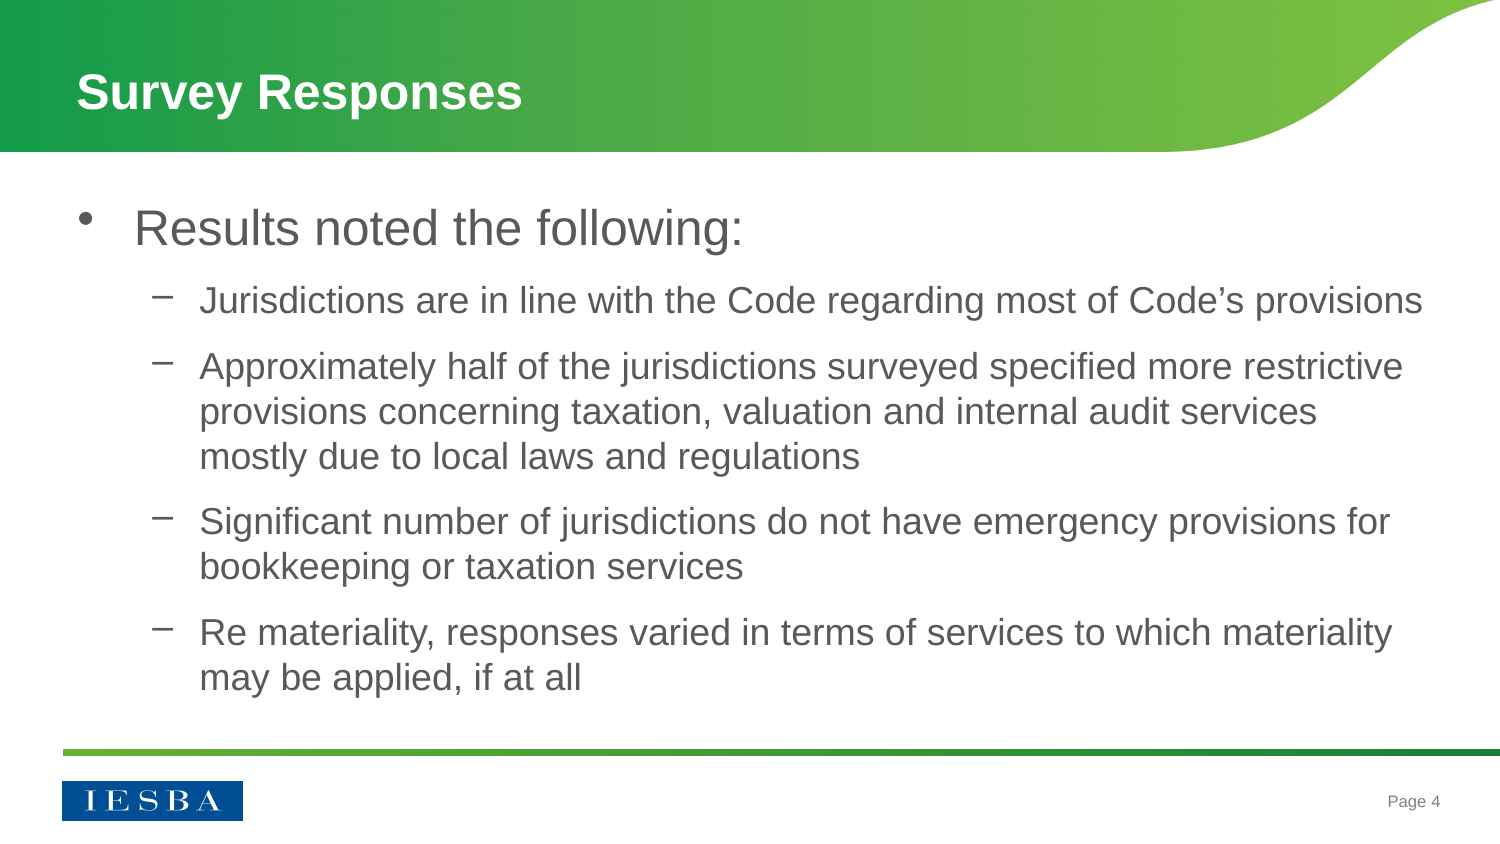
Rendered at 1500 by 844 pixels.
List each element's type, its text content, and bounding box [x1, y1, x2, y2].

picture [0, 0, 1497, 152]
list Results noted the following: Jurisdictions are in line with the Code regarding most of Code’s provisions Approximately half of the jurisdictions surveyed specified more restrictive provisions concerning taxation, valuation and internal audit services mostly due to local laws and regulations Significant number of jurisdictions do not have emergency provisions for bookkeeping or taxation services Re materiality, responses varied in terms of services to which materiality may be applied, if at all [62, 187, 1450, 747]
picture [62, 781, 243, 821]
title Survey Responses [62, 56, 1300, 122]
